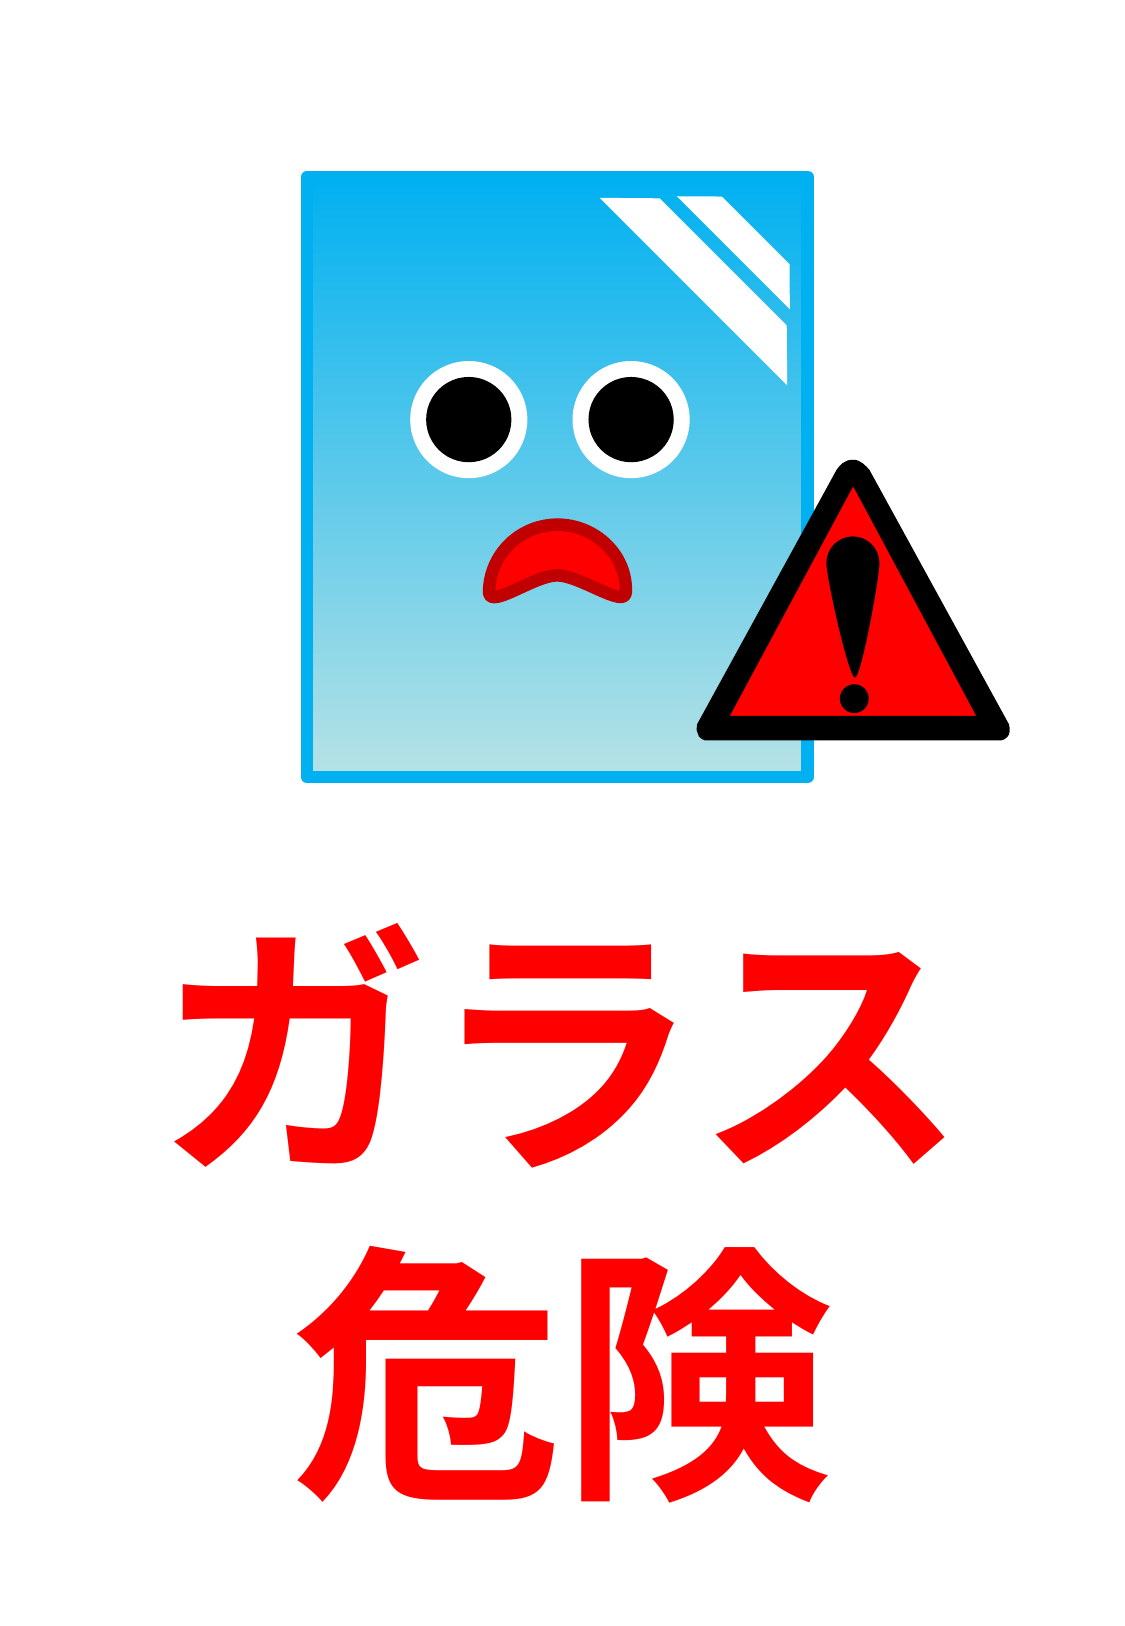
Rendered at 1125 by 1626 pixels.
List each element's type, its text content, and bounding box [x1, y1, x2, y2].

text_box ガラス 危険 [0, 874, 1125, 1539]
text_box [306, 143, 808, 778]
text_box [695, 459, 1011, 741]
